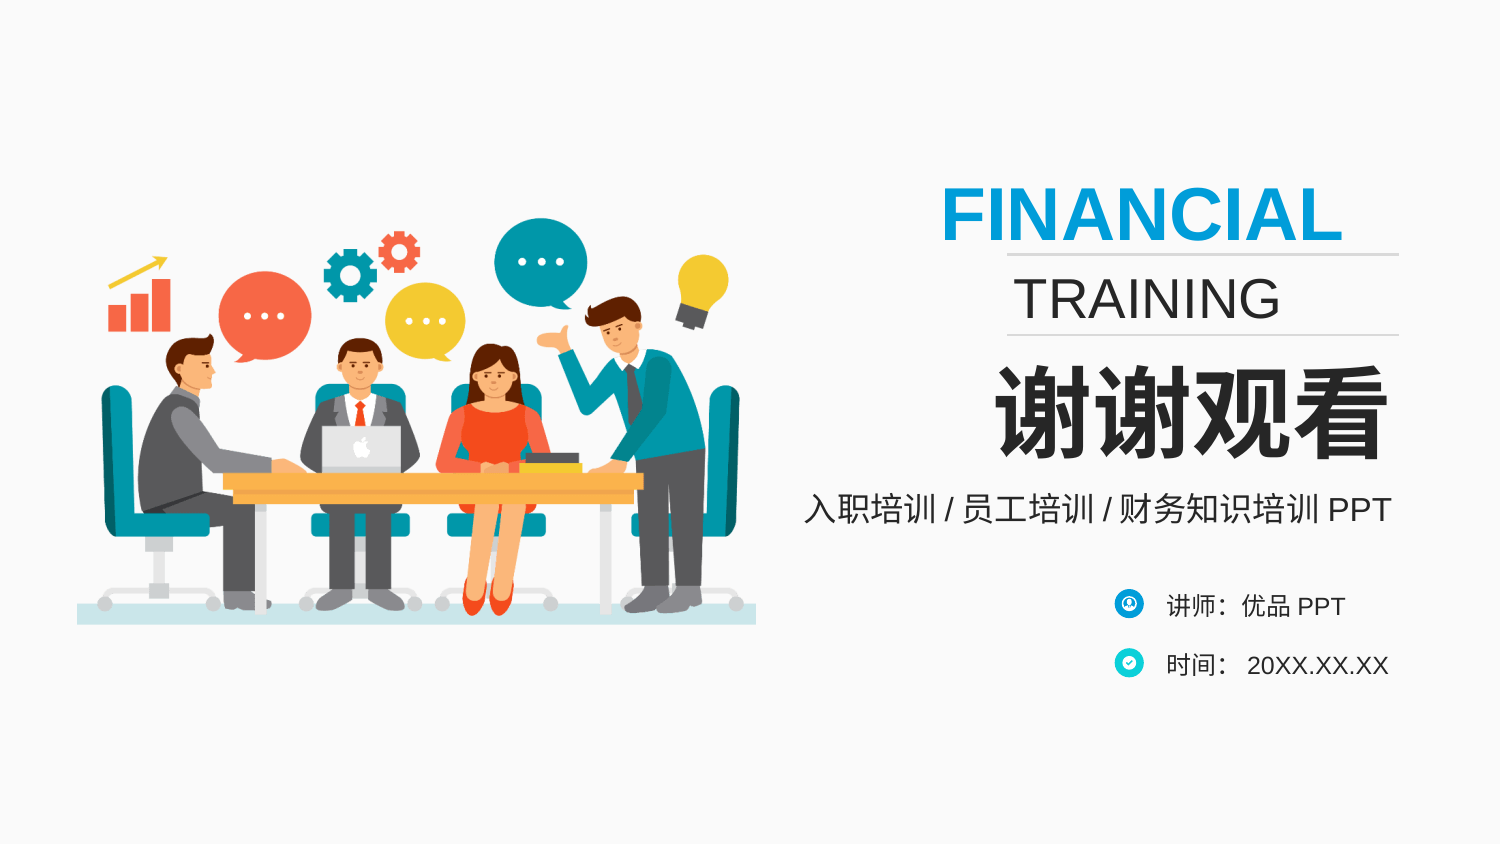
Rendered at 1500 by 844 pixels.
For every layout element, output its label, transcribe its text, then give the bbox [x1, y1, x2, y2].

text_box 讲师：优品PPT [1151, 582, 1377, 628]
text_box 入职培训/员工培训/财务知识培训PPT [783, 480, 1407, 536]
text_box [1114, 588, 1144, 619]
picture [77, 82, 756, 761]
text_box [1114, 648, 1144, 678]
text_box TRAINING [999, 255, 1407, 338]
text_box 时间：20XX.XX.XX [1151, 642, 1407, 687]
text_box FINANCIAL [925, 158, 1407, 264]
text_box 谢谢观看 [756, 343, 1408, 479]
